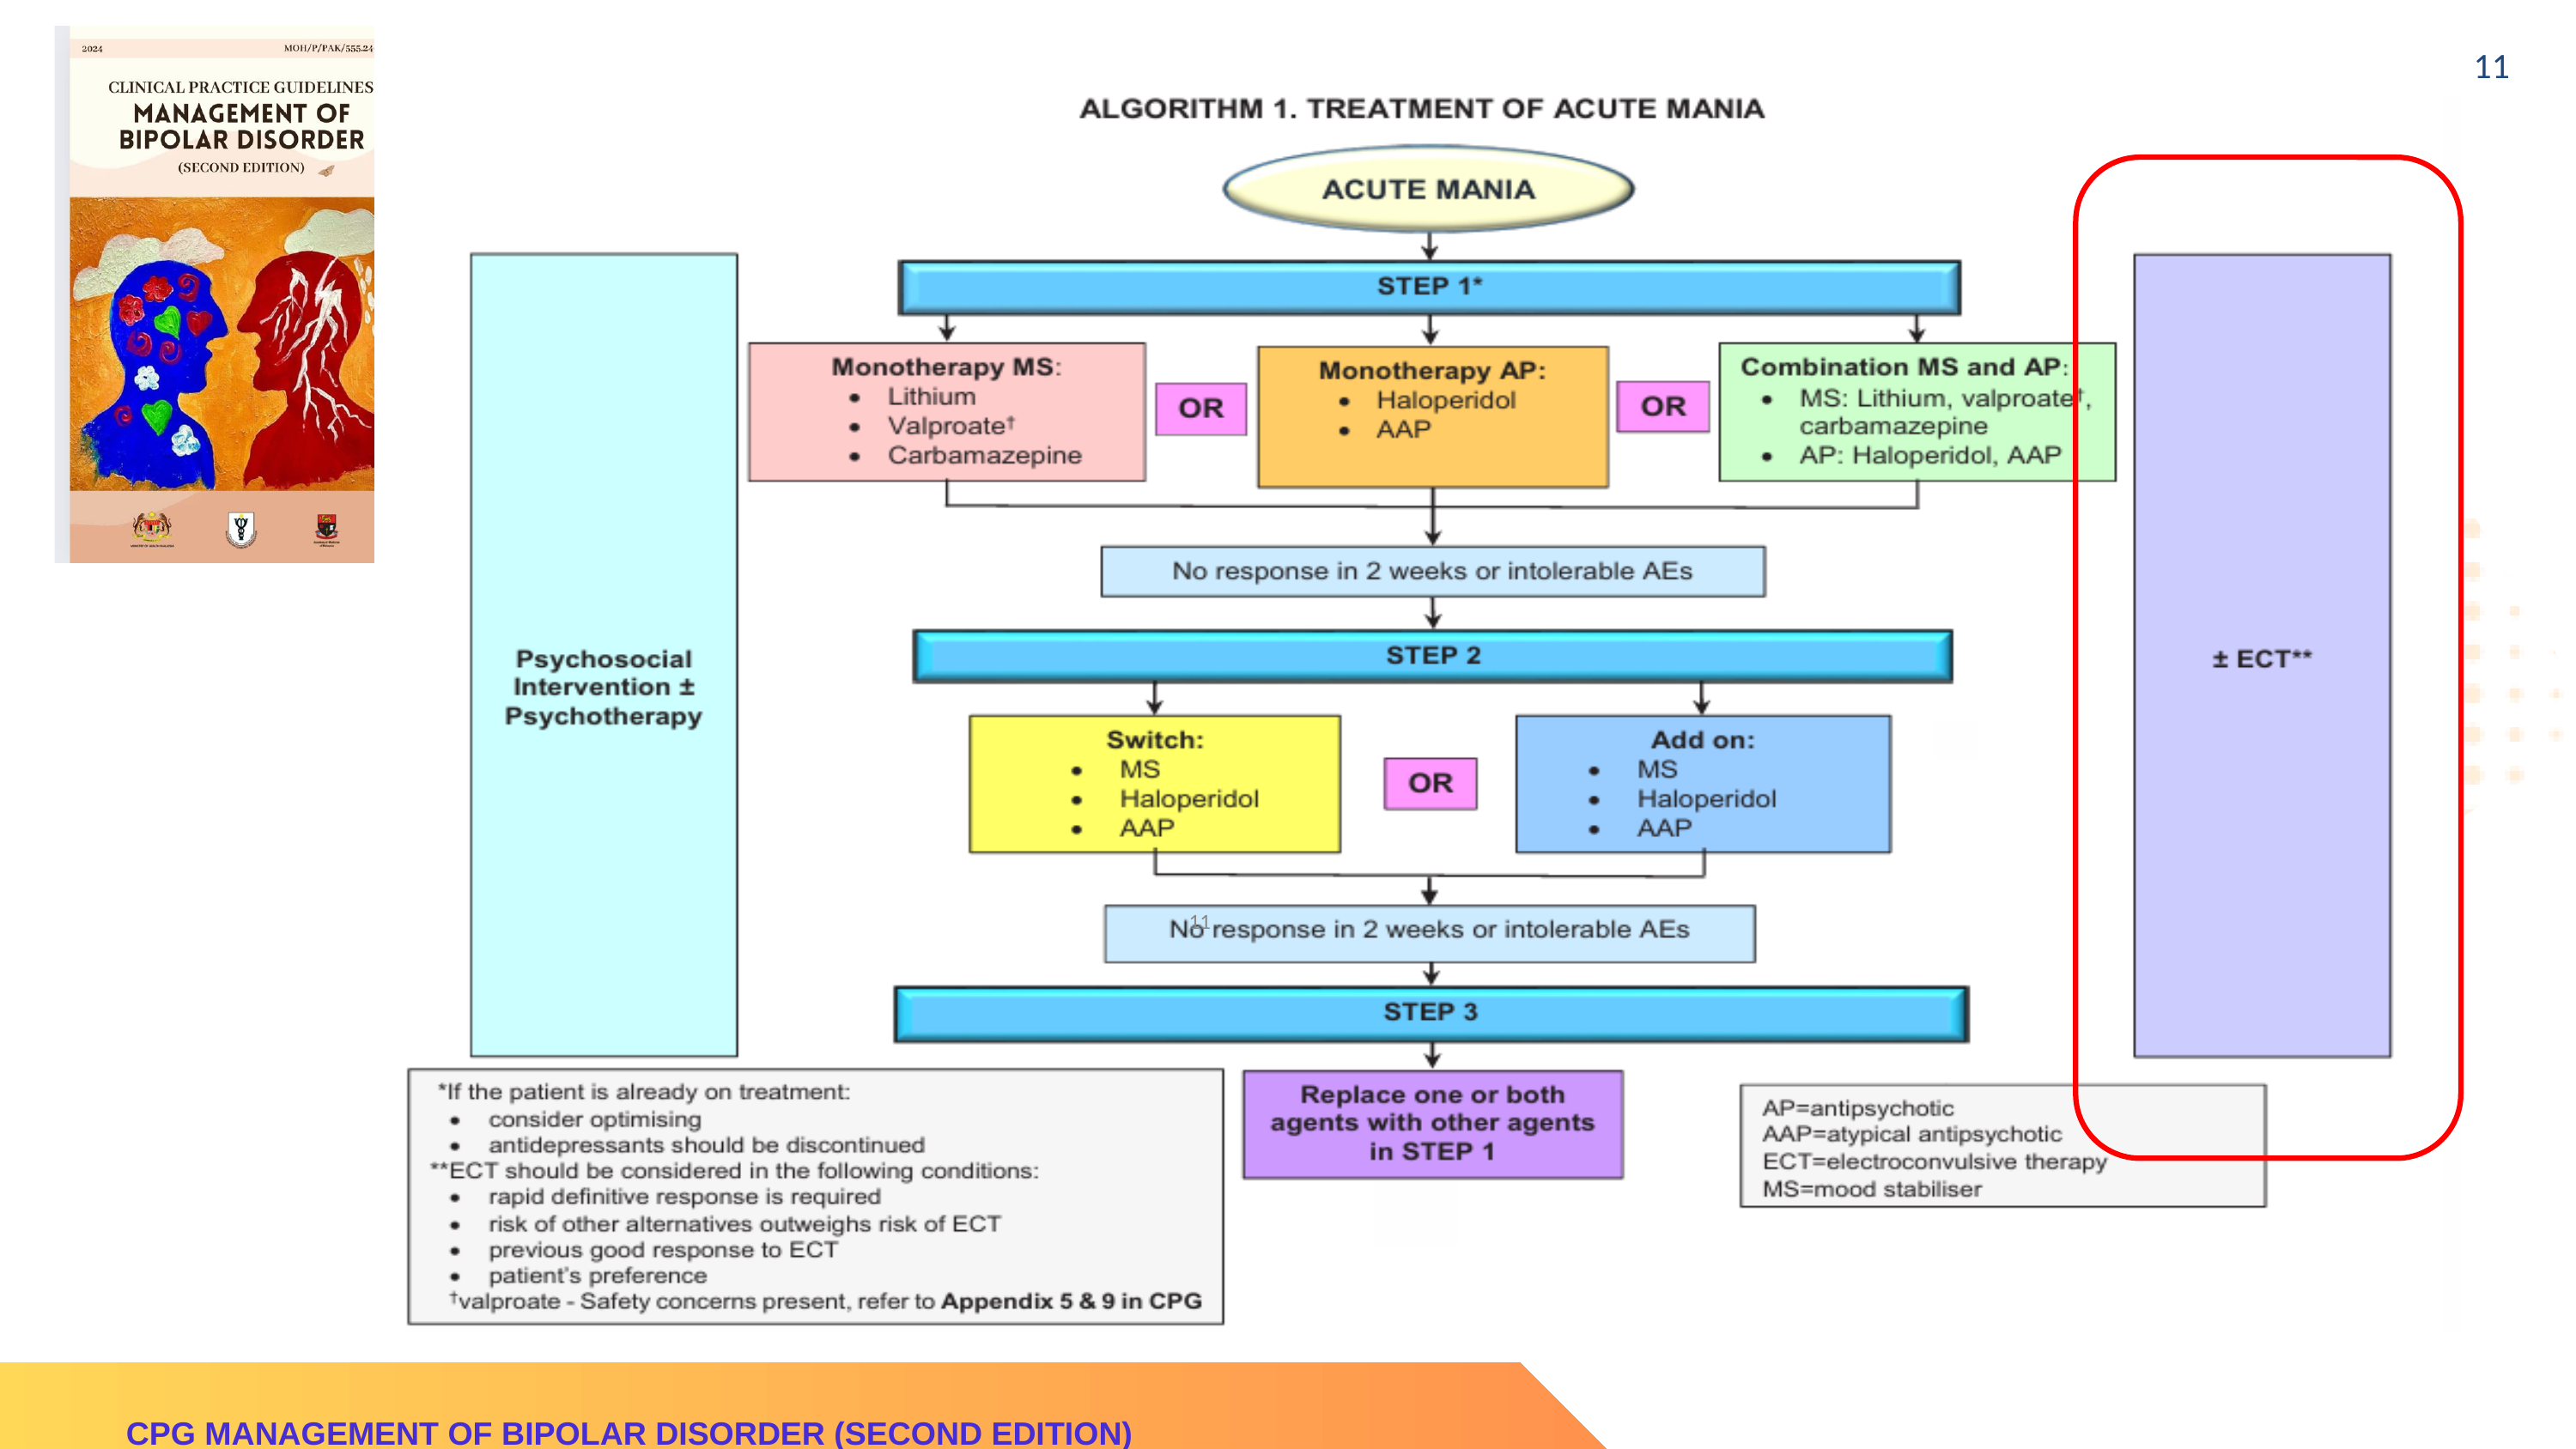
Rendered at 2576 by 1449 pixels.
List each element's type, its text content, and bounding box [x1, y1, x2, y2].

text_box CPG MANAGEMENT OF BIPOLAR DISORDER (SECOND EDITION) [0, 1410, 1332, 1449]
text_box 11 [2466, 35, 2543, 92]
picture [54, 0, 2462, 1333]
